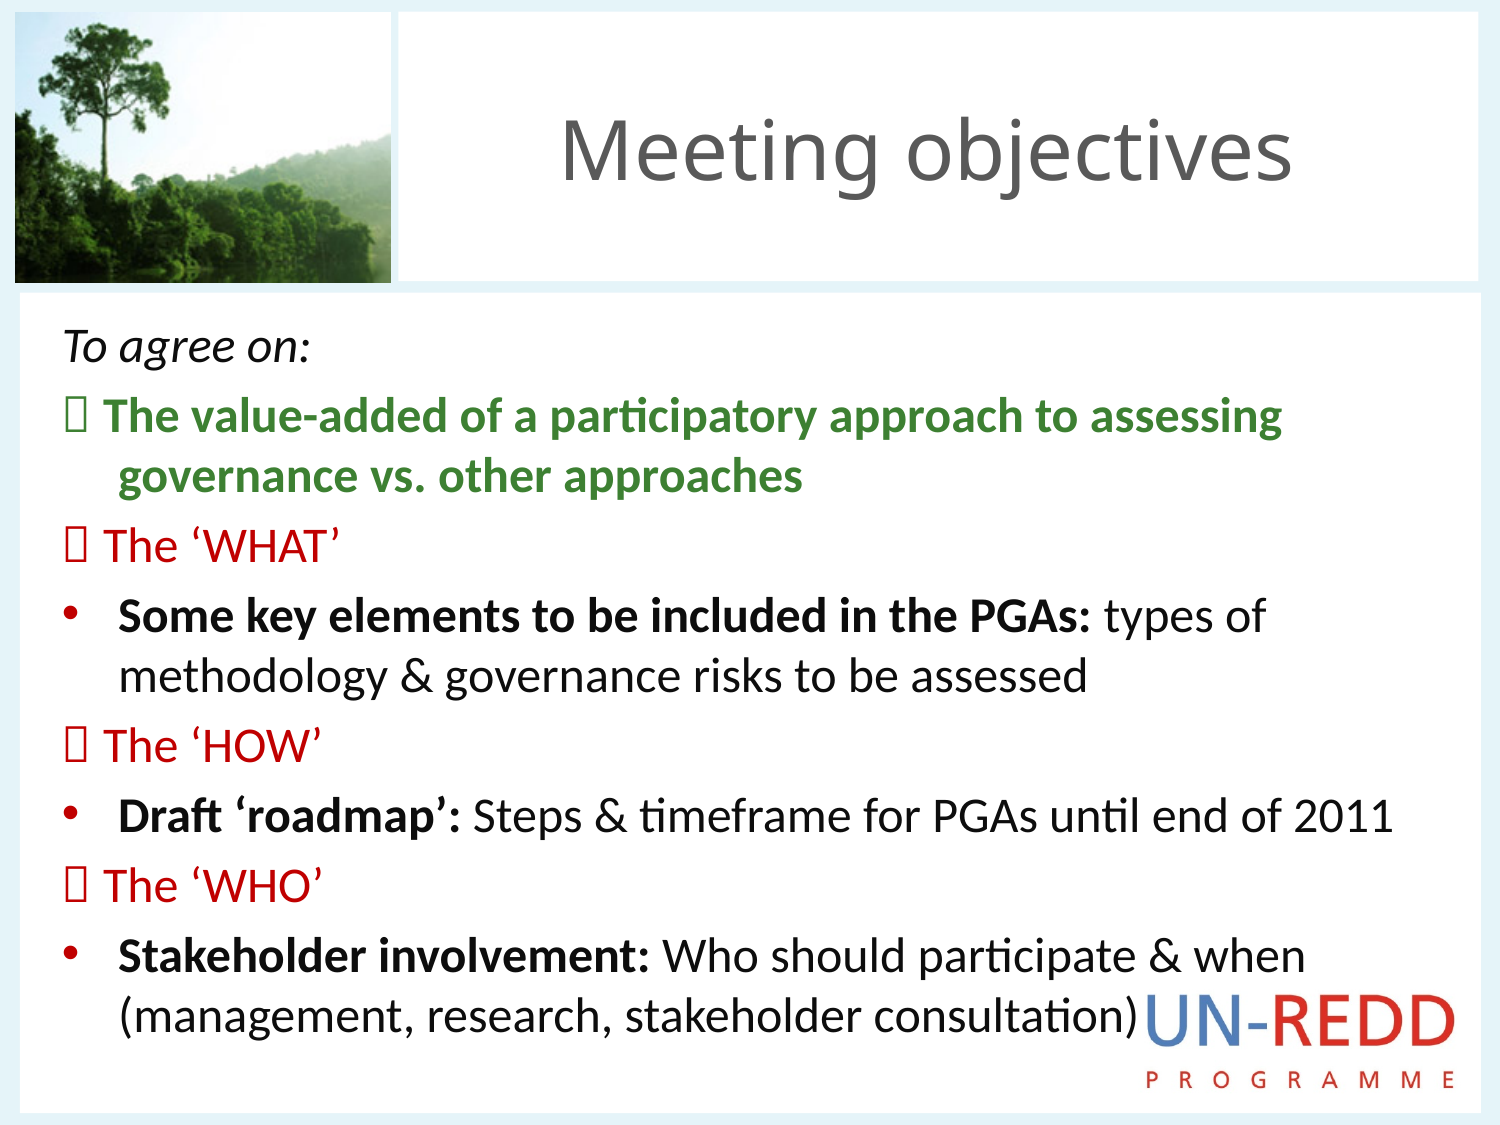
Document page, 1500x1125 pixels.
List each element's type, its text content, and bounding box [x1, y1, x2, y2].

list To agree on:  The value-added of a participatory approach to assessing governance vs. other approaches  The ‘WHAT’ Some key elements to be included in the PGAs: types of methodology & governance risks to be assessed  The ‘HOW’ Draft ‘roadmap’: Steps & timeframe for PGAs until end of 2011  The ‘WHO’ Stakeholder involvement: Who should participate & when (management, research, stakeholder consultation) [46, 304, 1477, 1067]
title Meeting objectives [400, 21, 1475, 274]
picture [15, 12, 391, 283]
picture [1127, 1067, 1463, 1106]
